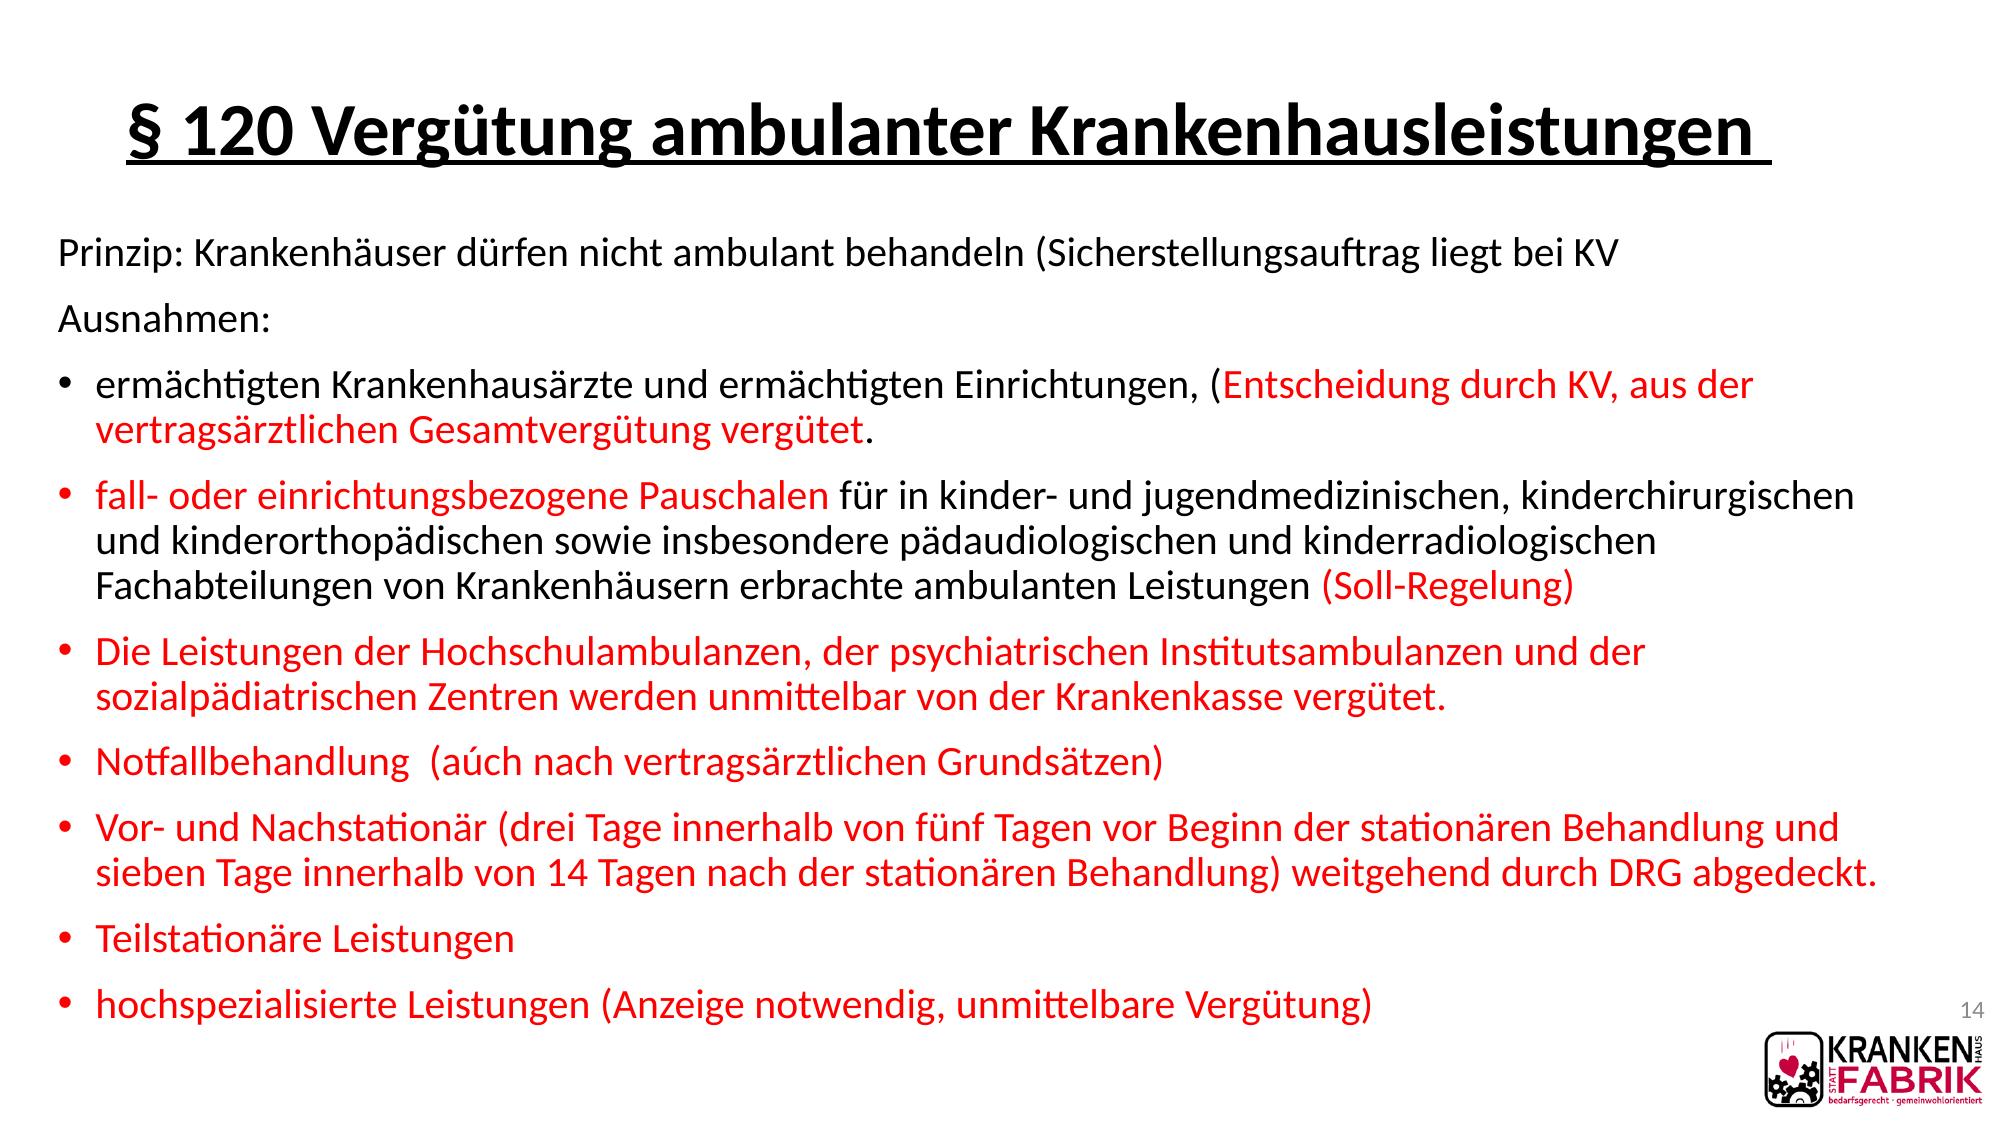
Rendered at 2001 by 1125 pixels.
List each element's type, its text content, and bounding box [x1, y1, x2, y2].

slide_number 14 [1550, 979, 2000, 1039]
title § 120 Vergütung ambulanter Krankenhausleistungen [42, 37, 1857, 223]
picture [1746, 1039, 2000, 1125]
list Prinzip: Krankenhäuser dürfen nicht ambulant behandeln (Sicherstellungsauftrag liegt bei KV Ausnahmen: ermächtigten Krankenhausärzte und ermächtigten Einrichtungen, (Entscheidung durch KV, aus der vertragsärztlichen Gesamtvergütung vergütet. fall- oder einrichtungsbezogene Pauschalen für in kinder- und jugendmedizinischen, kinderchirurgischen und kinderorthopädischen sowie insbesondere pädaudiologischen und kinderradiologischen Fachabteilungen von Krankenhäusern erbrachte ambulanten Leistungen (Soll-Regelung) Die Leistungen der Hochschulambulanzen, der psychiatrischen Institutsambulanzen und der sozialpädiatrischen Zentren werden unmittelbar von der Krankenkasse vergütet. Notfallbehandlung (aúch nach vertragsärztlichen Grundsätzen) Vor- und Nachstationär (drei Tage innerhalb von fünf Tagen vor Beginn der stationären Behandlung und sieben Tage innerhalb von 14 Tagen nach der stationären Behandlung) weitgehend durch DRG abgedeckt. Teilstationäre Leistungen hochspezialisierte Leistungen (Anzeige notwendig, unmittelbare Vergütung) [42, 223, 1900, 981]
